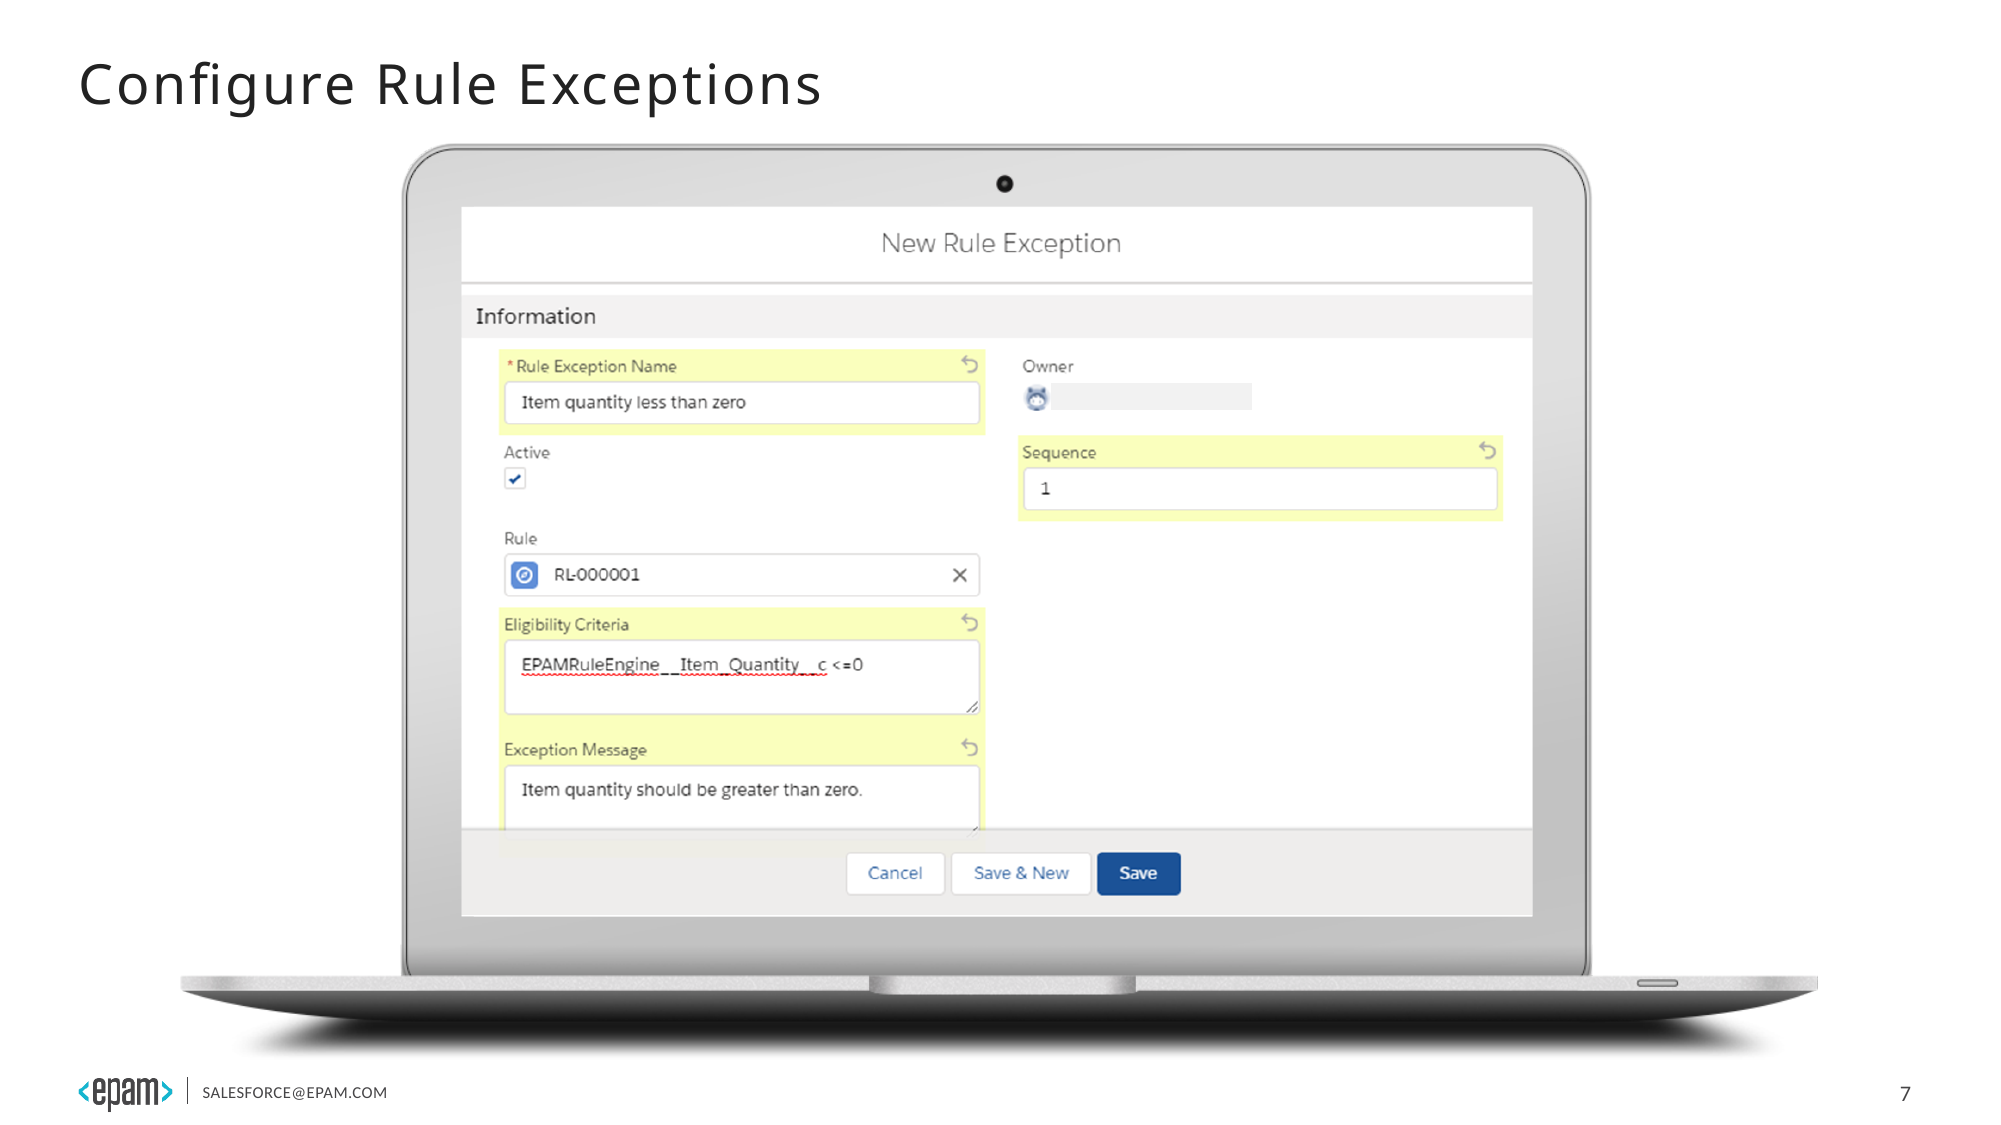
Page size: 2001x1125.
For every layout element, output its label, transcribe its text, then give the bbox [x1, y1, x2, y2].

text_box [180, 143, 1819, 1061]
picture [67, 1065, 183, 1124]
title Configure Rule Exceptions [78, 49, 1922, 117]
